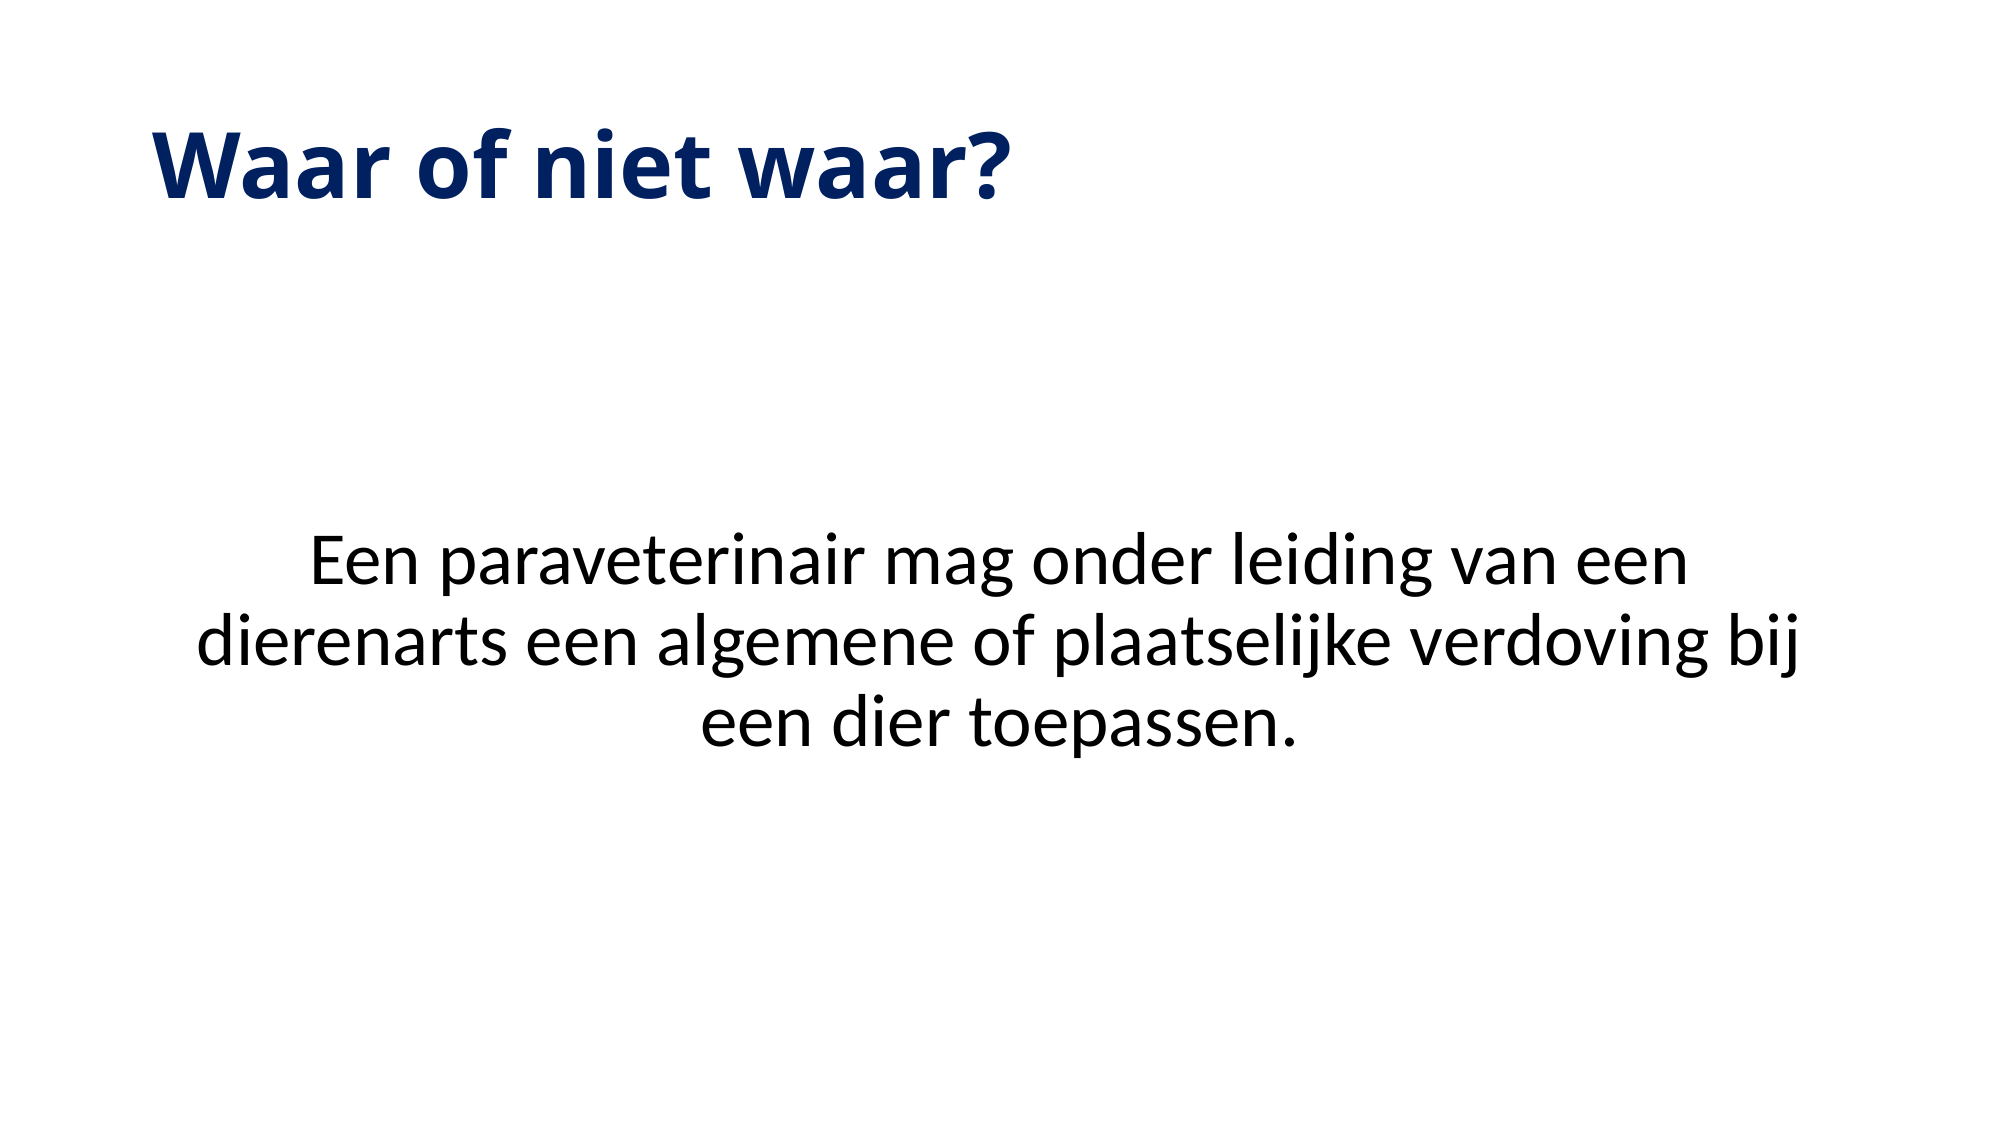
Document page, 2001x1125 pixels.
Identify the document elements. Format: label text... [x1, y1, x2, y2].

title Waar of niet waar? [137, 59, 1863, 278]
list Een paraveterinair mag onder leiding van een dierenarts een algemene of plaatselijke verdoving bij een dier toepassen. [137, 299, 1863, 1014]
